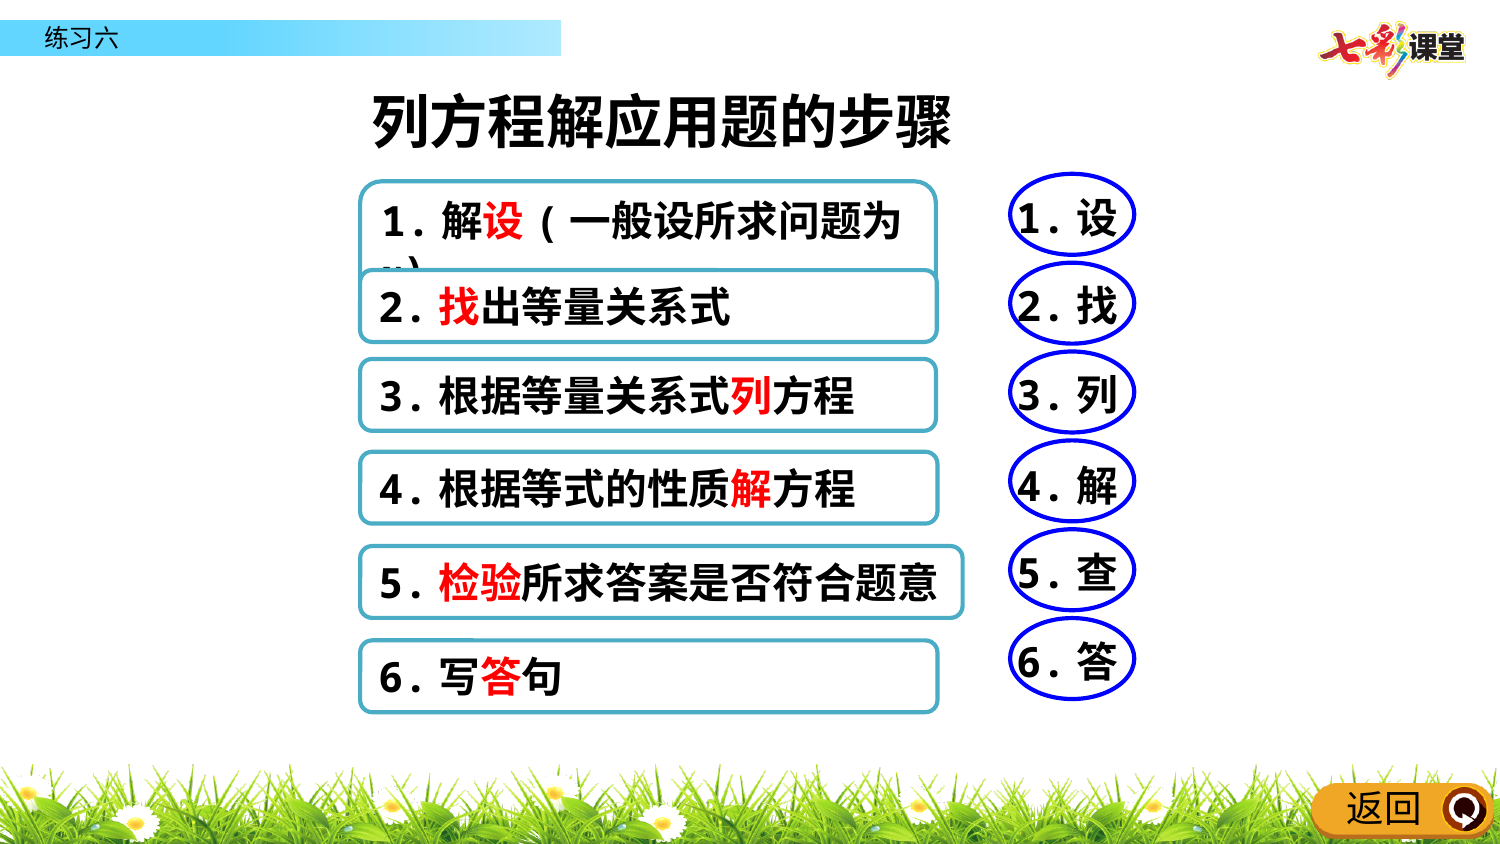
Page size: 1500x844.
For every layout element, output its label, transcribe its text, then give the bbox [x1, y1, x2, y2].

text_box [1133, 644, 1137, 673]
text_box 4.根据等式的性质解方程 [358, 449, 940, 526]
text_box [1034, 693, 1110, 702]
text_box [1133, 289, 1137, 317]
text_box [1133, 556, 1137, 584]
text_box 5.查 [1001, 539, 1133, 605]
text_box 5.检验所求答案是否符合题意 [358, 543, 965, 620]
text_box [1133, 200, 1137, 228]
text_box [1027, 615, 1117, 628]
text_box 3.根据等量关系式列方程 [357, 356, 939, 433]
text_box [1035, 427, 1109, 435]
text_box [1028, 349, 1117, 361]
text_box [1035, 249, 1110, 257]
text_box 3.列 [1001, 361, 1133, 427]
text_box 4.解 [1001, 452, 1133, 517]
text_box [1133, 467, 1137, 495]
text_box 6.答 [1001, 628, 1133, 693]
text_box 1.设 [1001, 184, 1133, 249]
text_box 2.找 [1001, 272, 1133, 338]
text_box [1035, 338, 1110, 346]
text_box 1.解设(一般设所求问题为x) [358, 179, 938, 277]
picture [0, 764, 1500, 844]
text_box [1036, 605, 1109, 613]
picture [1316, 20, 1468, 80]
text_box [1038, 517, 1107, 524]
text_box [1026, 171, 1118, 184]
text_box [1027, 527, 1117, 539]
text_box [1028, 260, 1116, 272]
text_box 列方程解应用题的步骤 [360, 79, 1010, 162]
text_box [1024, 438, 1120, 452]
text_box 2.找出等量关系式 [357, 267, 939, 345]
text_box [1133, 378, 1137, 406]
text_box 6.写答句 [358, 638, 940, 715]
